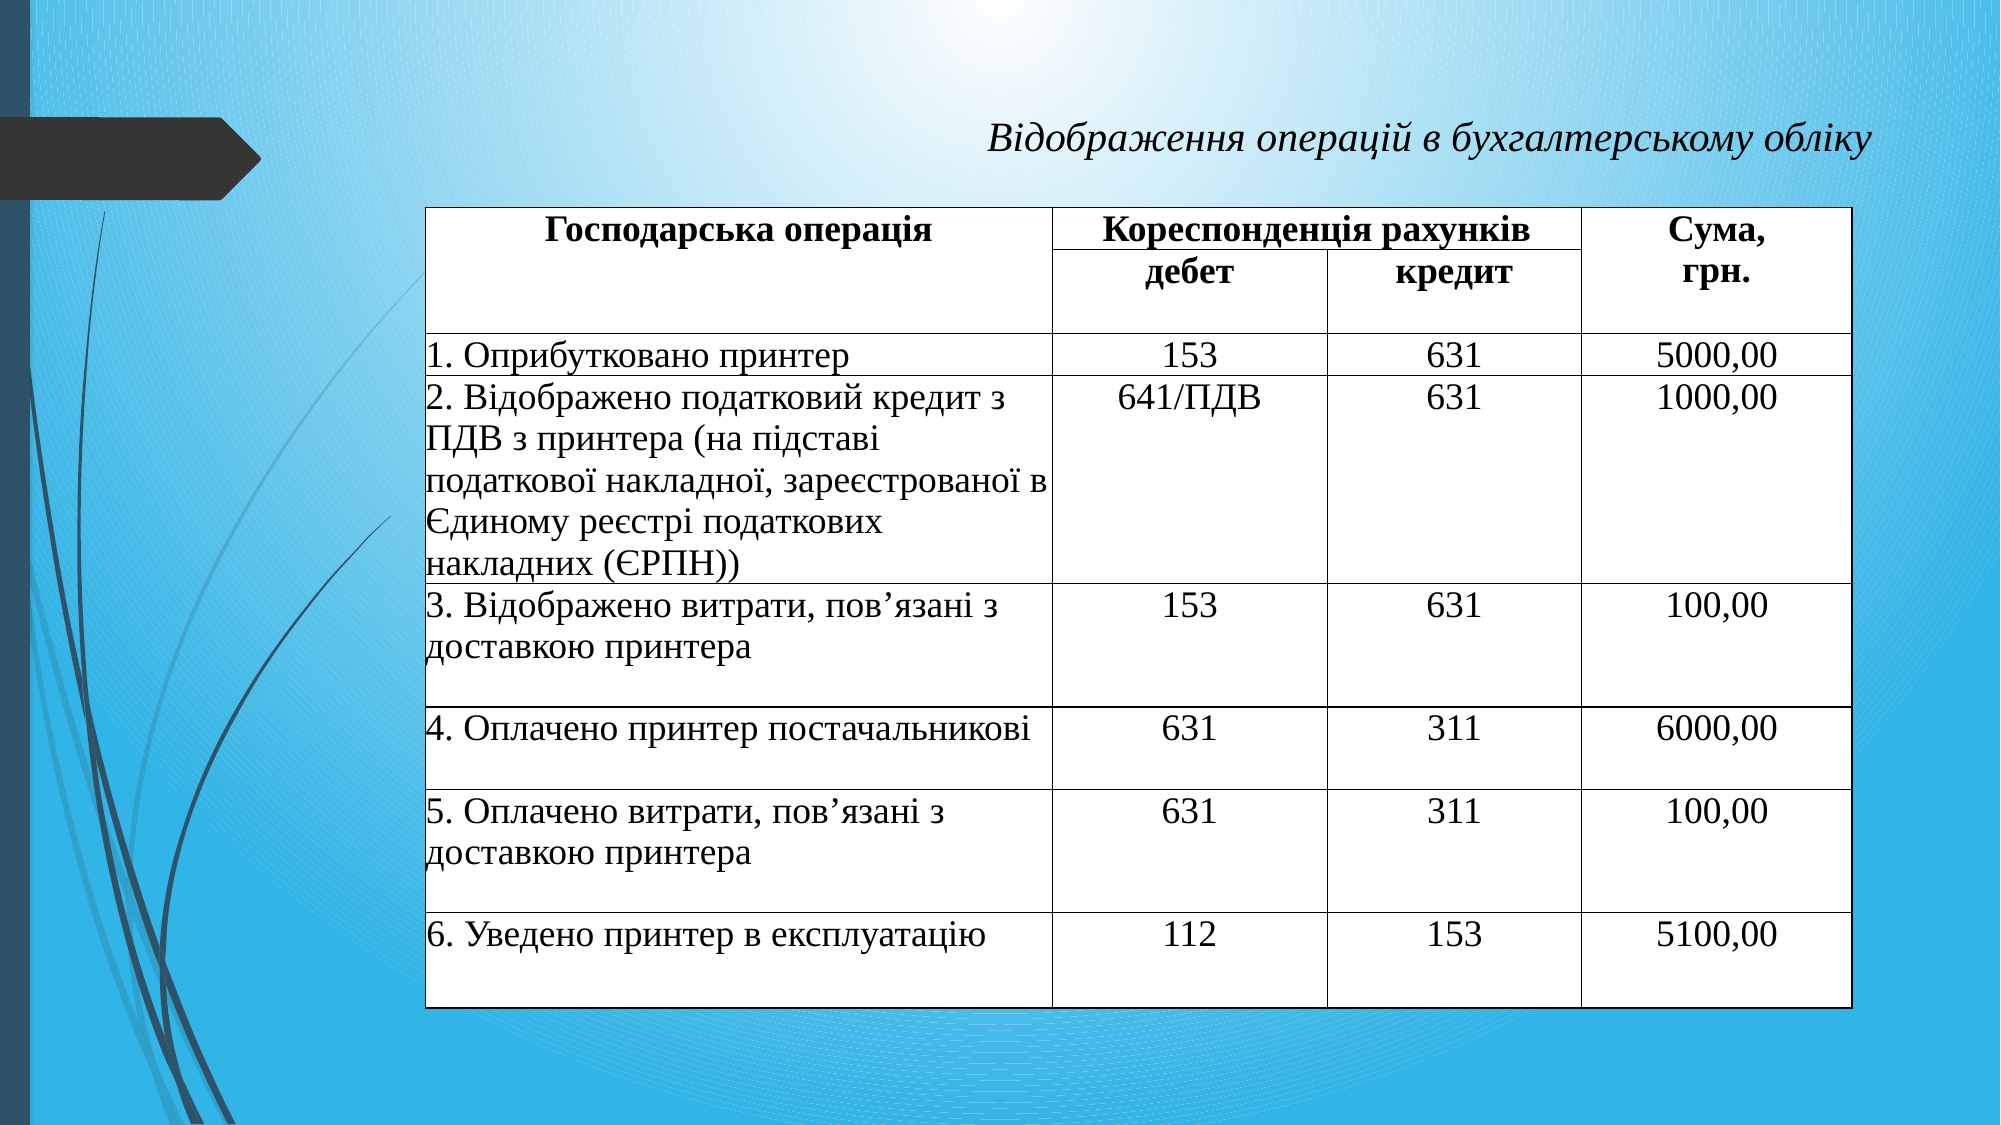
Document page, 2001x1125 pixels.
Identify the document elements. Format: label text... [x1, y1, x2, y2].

table_cell 631 [1328, 334, 1581, 375]
table_cell 100,00 [1582, 790, 1851, 912]
table_cell 631 [1053, 790, 1327, 912]
table_cell 100,00 [1582, 584, 1851, 706]
table_cell 5. Оплачено витрати, пов’язані з доставкою принтера [426, 790, 1052, 912]
table_header Кореспонденція рахунків [1053, 208, 1581, 249]
table_header Господарська операція [426, 208, 1052, 333]
table_cell 5100,00 [1582, 913, 1851, 1007]
table_cell 5000,00 [1582, 334, 1851, 375]
table_cell 6000,00 [1582, 708, 1851, 789]
table_cell 153 [1053, 334, 1327, 375]
table_header Сума, грн. [1582, 208, 1851, 333]
table_cell 631 [1328, 376, 1581, 583]
table_cell 112 [1053, 913, 1327, 1007]
table_cell 2. Відображено податковий кредит з ПДВ з принтера (на підставі податкової накладної, зареєстрованої в Єдиному реєстрі податкових накладних (ЄРПН)) [426, 376, 1052, 583]
table_cell 1000,00 [1582, 376, 1851, 583]
table_cell 641/ПДВ [1053, 376, 1327, 583]
table_cell 153 [1053, 584, 1327, 706]
table_cell 631 [1053, 708, 1327, 789]
title Відображення операцій в бухгалтерському обліку [425, 102, 1888, 313]
table_cell 311 [1328, 790, 1581, 912]
table_cell 1. Оприбутковано принтер [426, 334, 1052, 375]
table_cell 3. Відображено витрати, пов’язані з доставкою принтера [426, 584, 1052, 706]
table_cell дебет [1053, 250, 1327, 333]
table_cell кредит [1328, 250, 1581, 333]
table_cell 4. Оплачено принтер постачальникові [426, 708, 1052, 789]
table_cell 631 [1328, 584, 1581, 706]
table_cell 311 [1328, 708, 1581, 789]
table_cell 6. Уведено принтер в експлуатацію [426, 913, 1052, 1007]
table_cell 153 [1328, 913, 1581, 1007]
